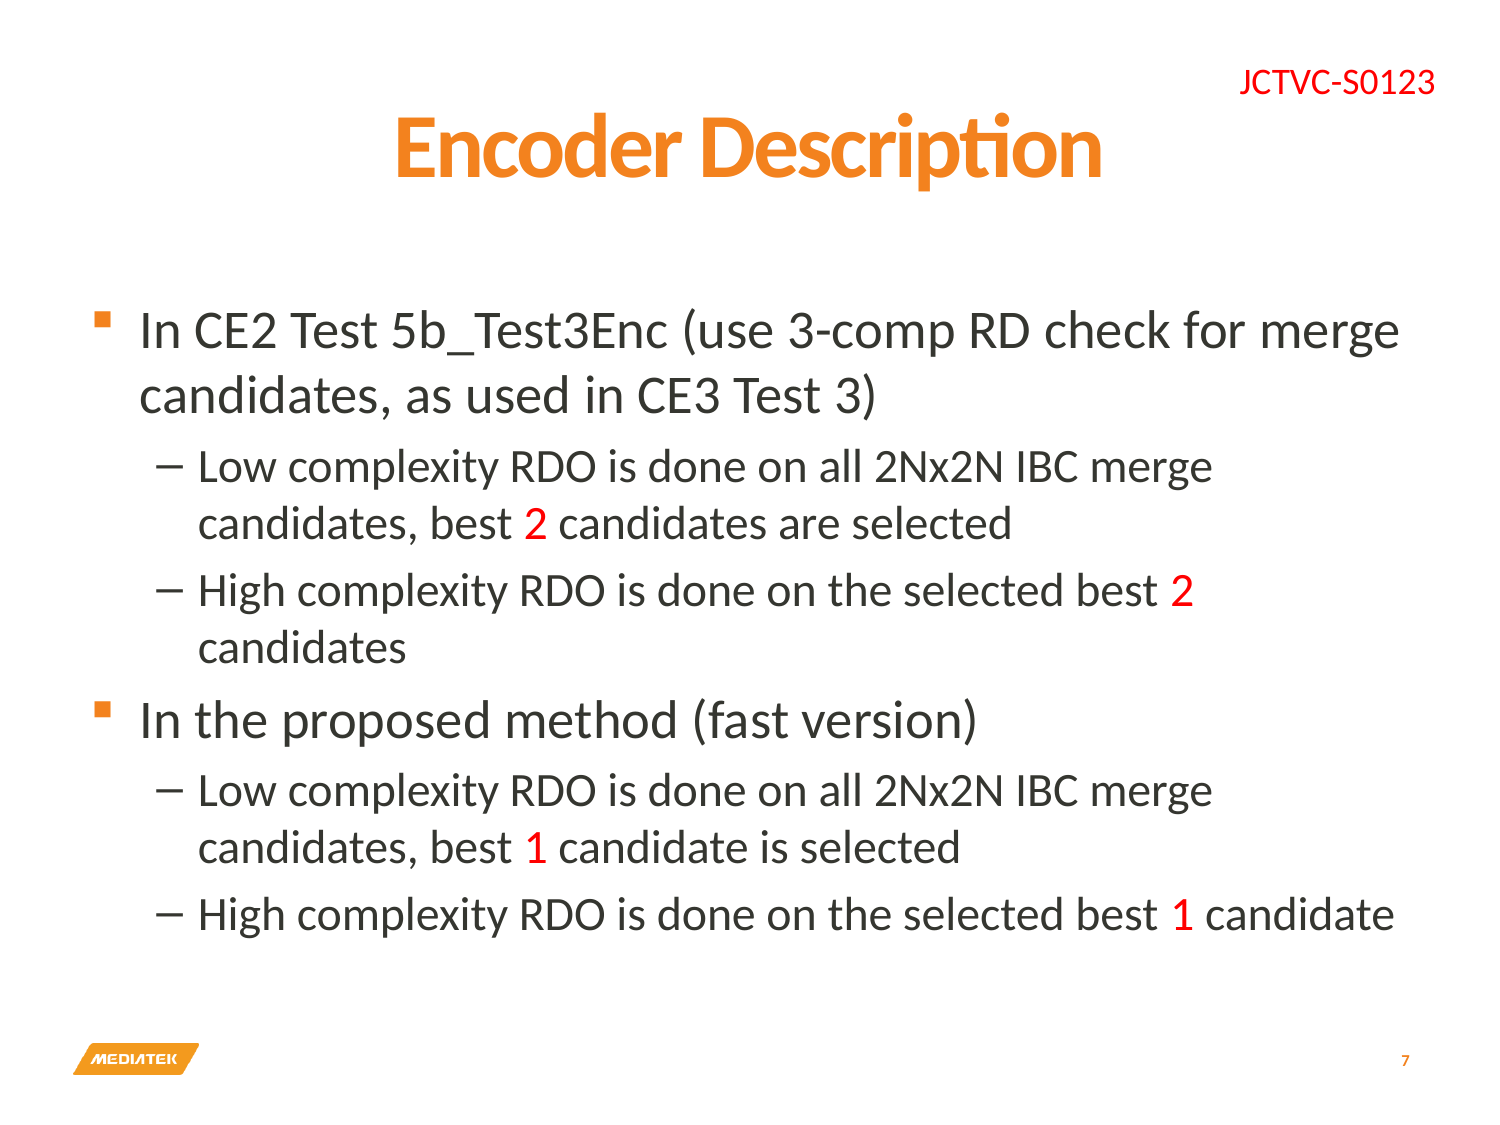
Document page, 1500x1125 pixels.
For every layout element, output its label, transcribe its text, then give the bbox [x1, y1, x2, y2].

picture [73, 1043, 199, 1075]
list In CE2 Test 5b_Test3Enc (use 3-comp RD check for merge candidates, as used in CE3 Test 3) Low complexity RDO is done on all 2Nx2N IBC merge candidates, best 2 candidates are selected High complexity RDO is done on the selected best 2 candidates In the proposed method (fast version) Low complexity RDO is done on all 2Nx2N IBC merge candidates, best 1 candidate is selected High complexity RDO is done on the selected best 1 candidate [75, 286, 1425, 990]
text_box JCTVC-S0123 [1224, 49, 1463, 110]
slide_number 7 [1251, 1029, 1425, 1090]
title Encoder Description [75, 99, 1425, 286]
